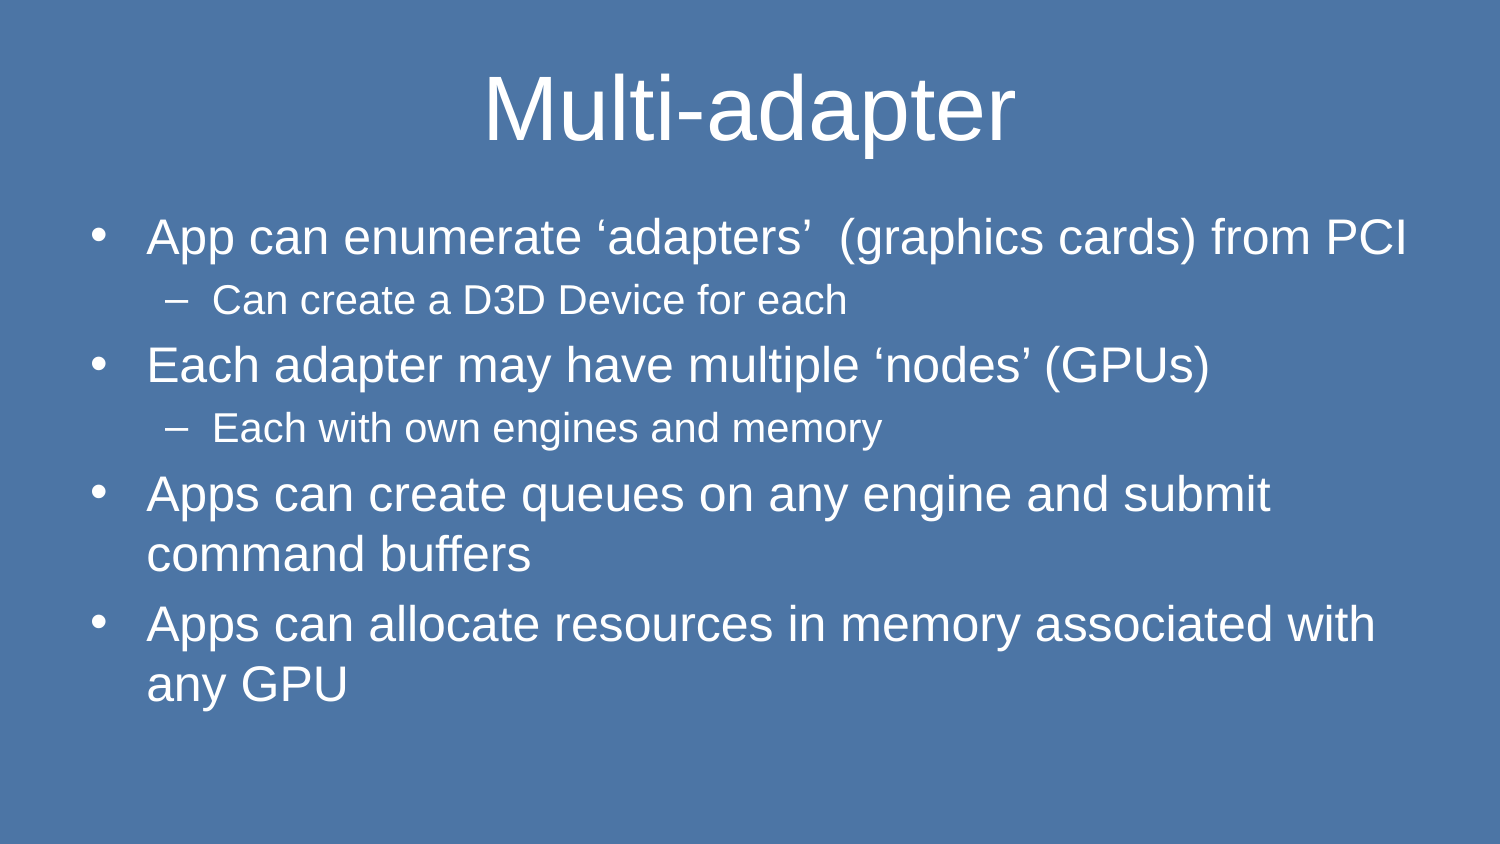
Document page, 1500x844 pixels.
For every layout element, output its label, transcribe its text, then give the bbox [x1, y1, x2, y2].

title Multi-adapter [75, 33, 1425, 175]
list App can enumerate ‘adapters’ (graphics cards) from PCI Can create a D3D Device for each Each adapter may have multiple ‘nodes’ (GPUs) Each with own engines and memory Apps can create queues on any engine and submit command buffers Apps can allocate resources in memory associated with any GPU [75, 196, 1425, 754]
